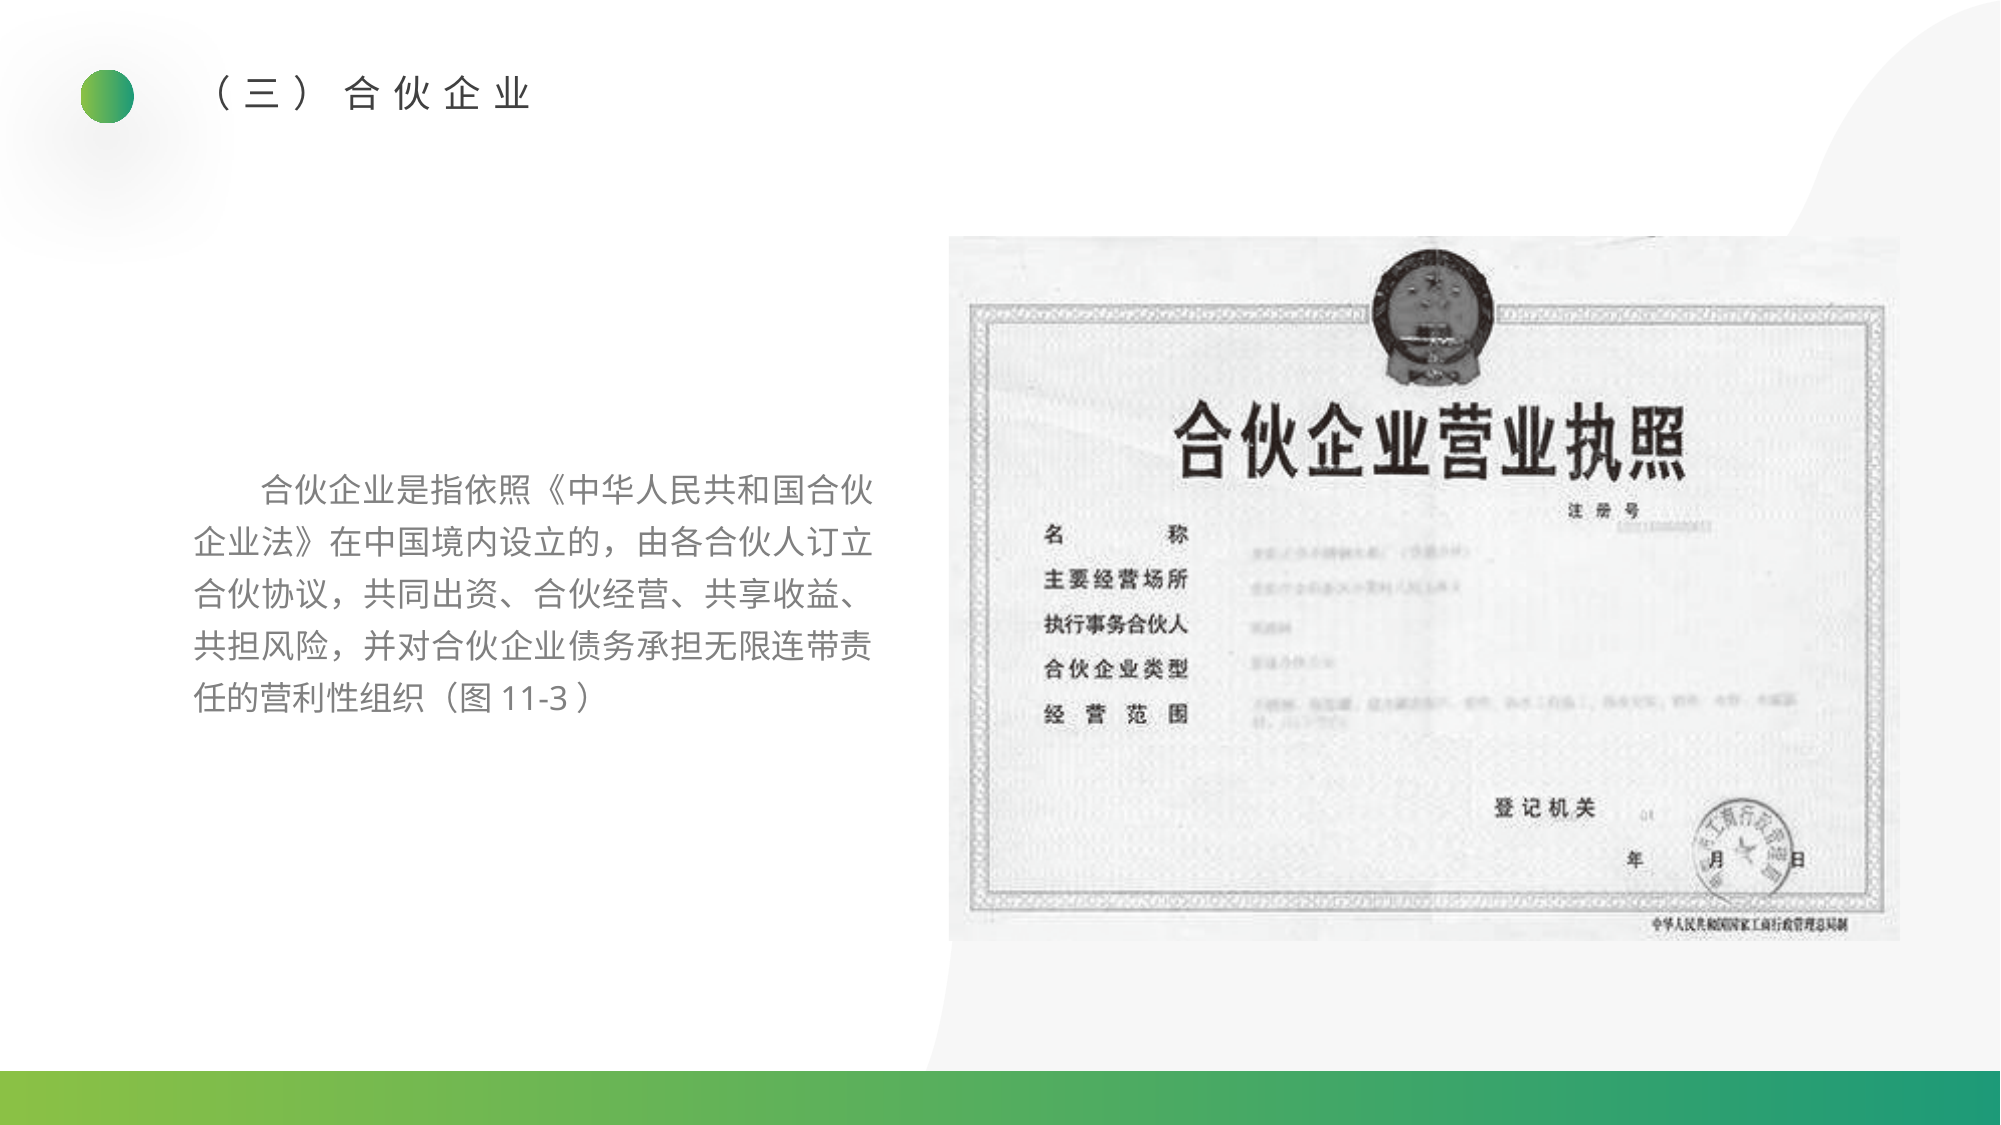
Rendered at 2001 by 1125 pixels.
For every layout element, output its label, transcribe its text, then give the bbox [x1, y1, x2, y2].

text_box （三）合伙企业 [178, 62, 1012, 123]
text_box 合伙企业是指依照《中华人民共和国合伙企业法》在中国境内设立的，由各合伙人订立合伙协议，共同出资、合伙经营、共享收益、共担风险，并对合伙企业债务承担无限连带责任的营利性组织（图11-3） [178, 449, 889, 724]
picture [948, 236, 1901, 941]
